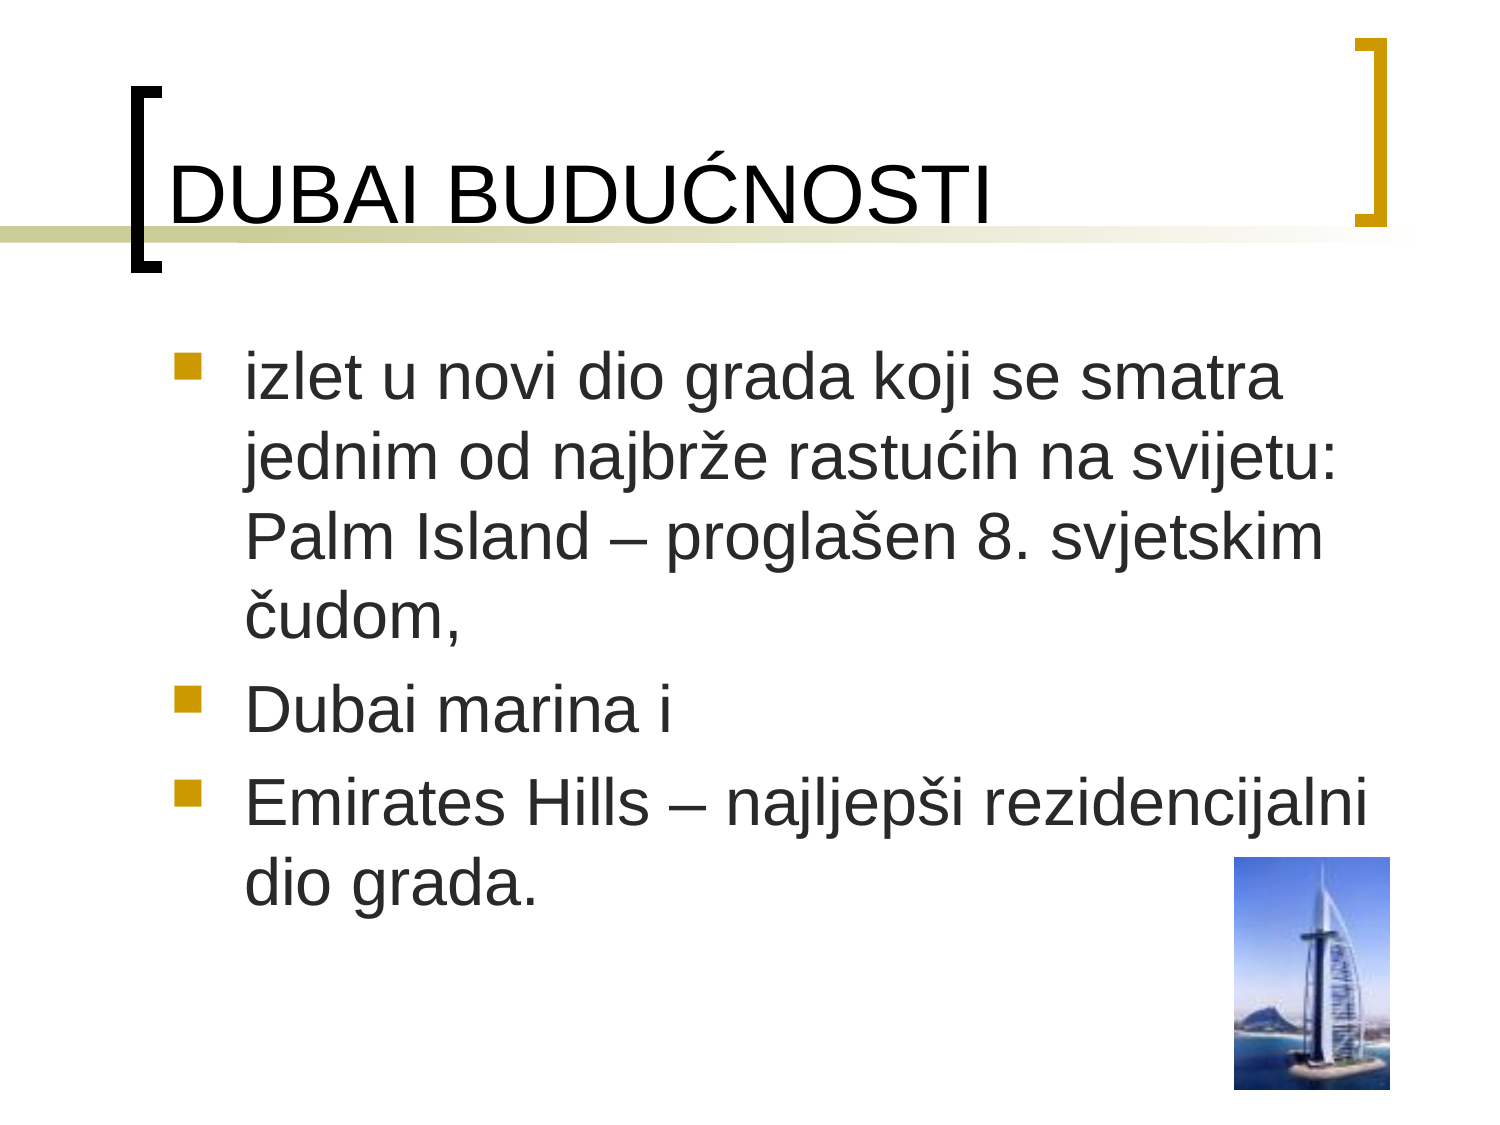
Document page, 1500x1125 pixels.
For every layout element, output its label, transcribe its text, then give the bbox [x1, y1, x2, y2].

title DUBAI BUDUĆNOSTI [152, 15, 1328, 248]
picture [1234, 857, 1390, 1090]
list izlet u novi dio grada koji se smatra jednim od najbrže rastućih na svijetu: Palm Island – proglašen 8. svjetskim čudom, Dubai marina i Emirates Hills – najljepši rezidencijalni dio grada. [155, 324, 1413, 1001]
